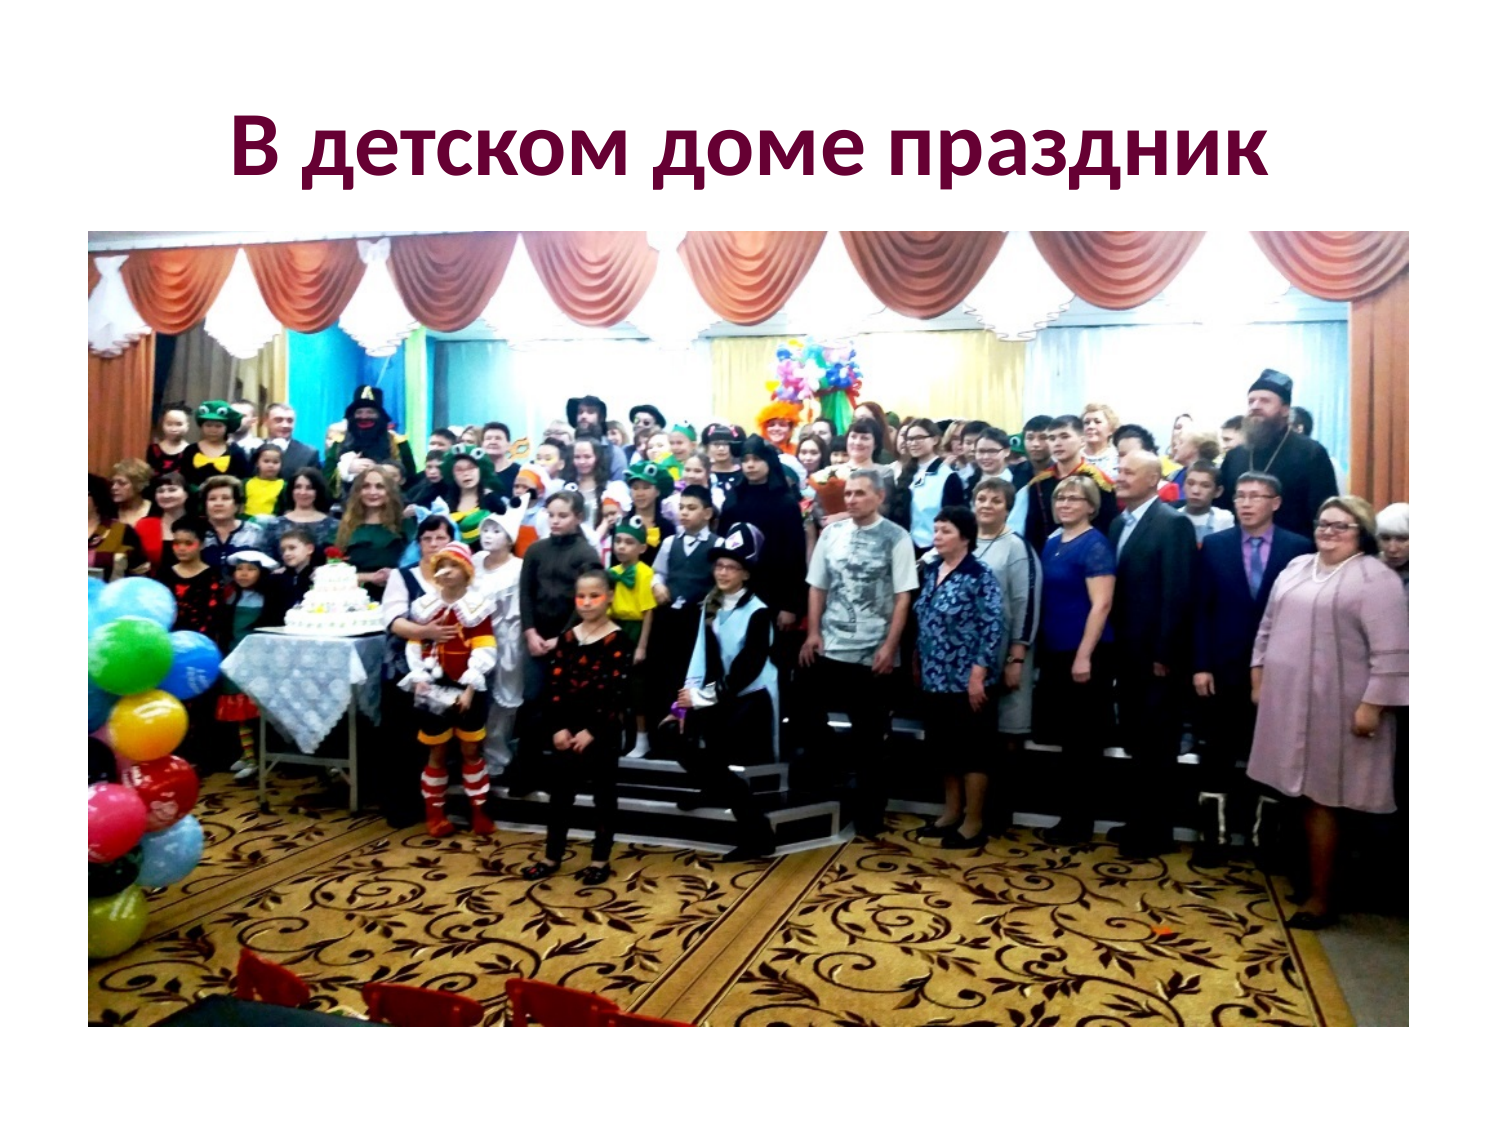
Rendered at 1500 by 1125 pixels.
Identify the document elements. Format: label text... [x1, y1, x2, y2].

title В детском доме праздник [75, 45, 1425, 233]
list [88, 231, 1409, 1028]
